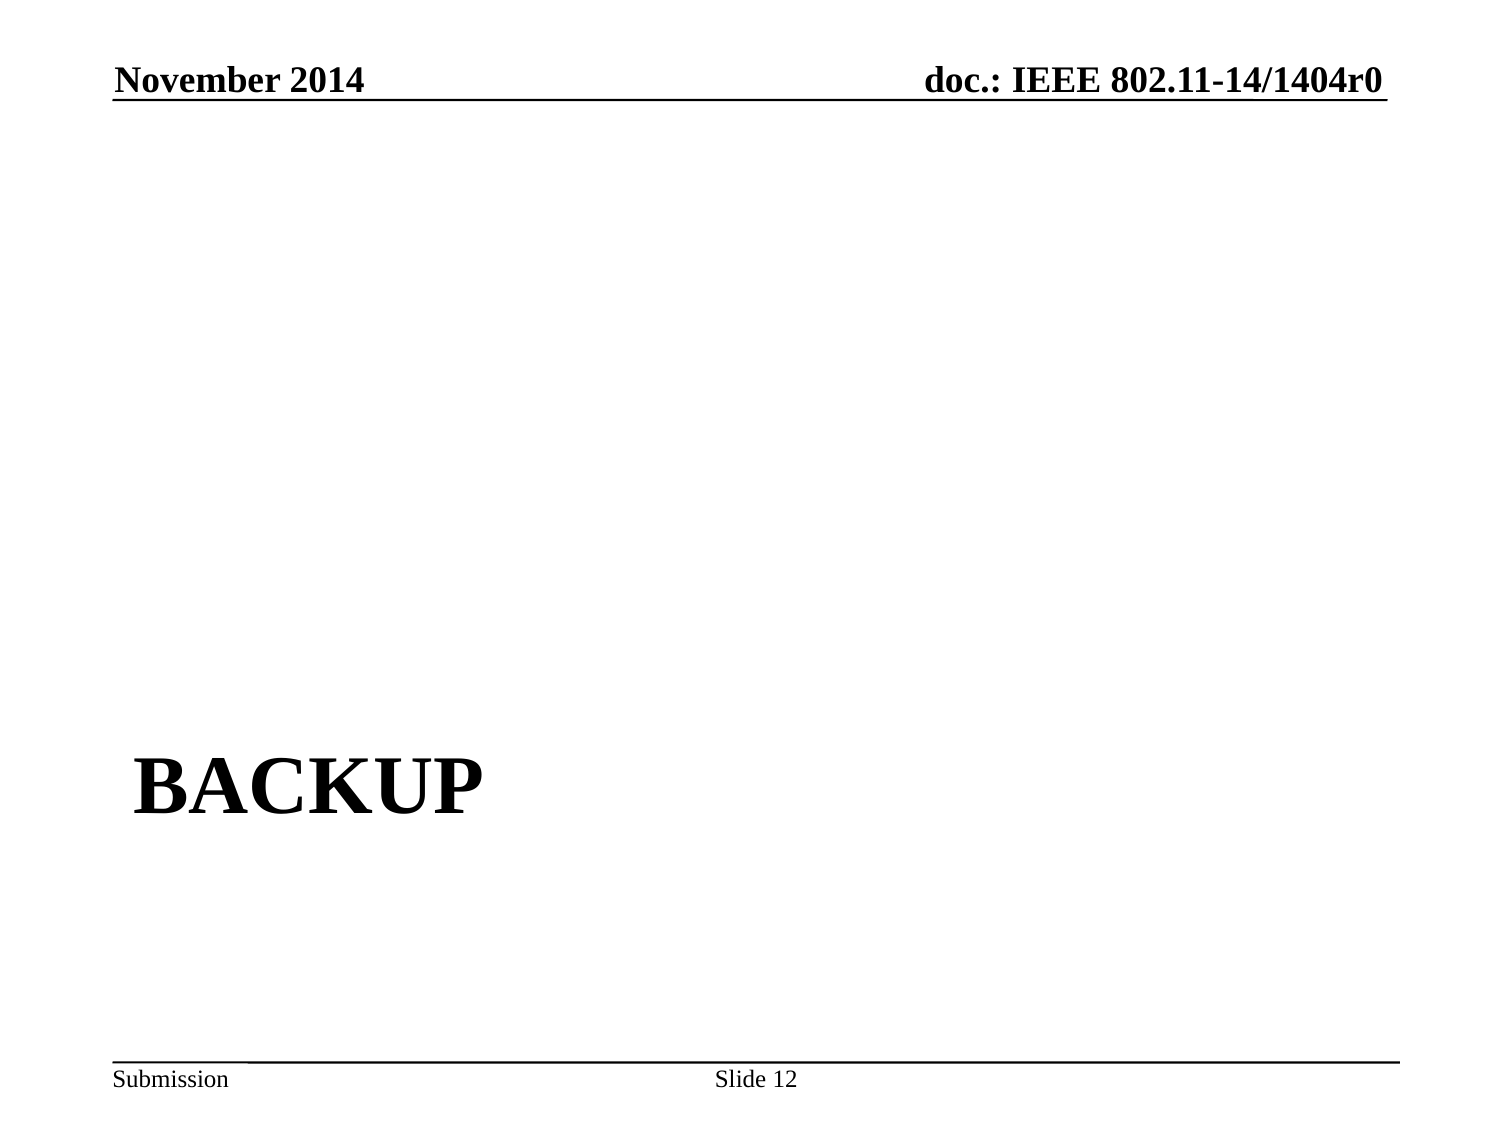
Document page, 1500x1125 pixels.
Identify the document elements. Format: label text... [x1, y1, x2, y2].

slide_number Slide 12 [712, 1061, 800, 1093]
title Backup [118, 722, 1394, 947]
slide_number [114, 54, 368, 101]
